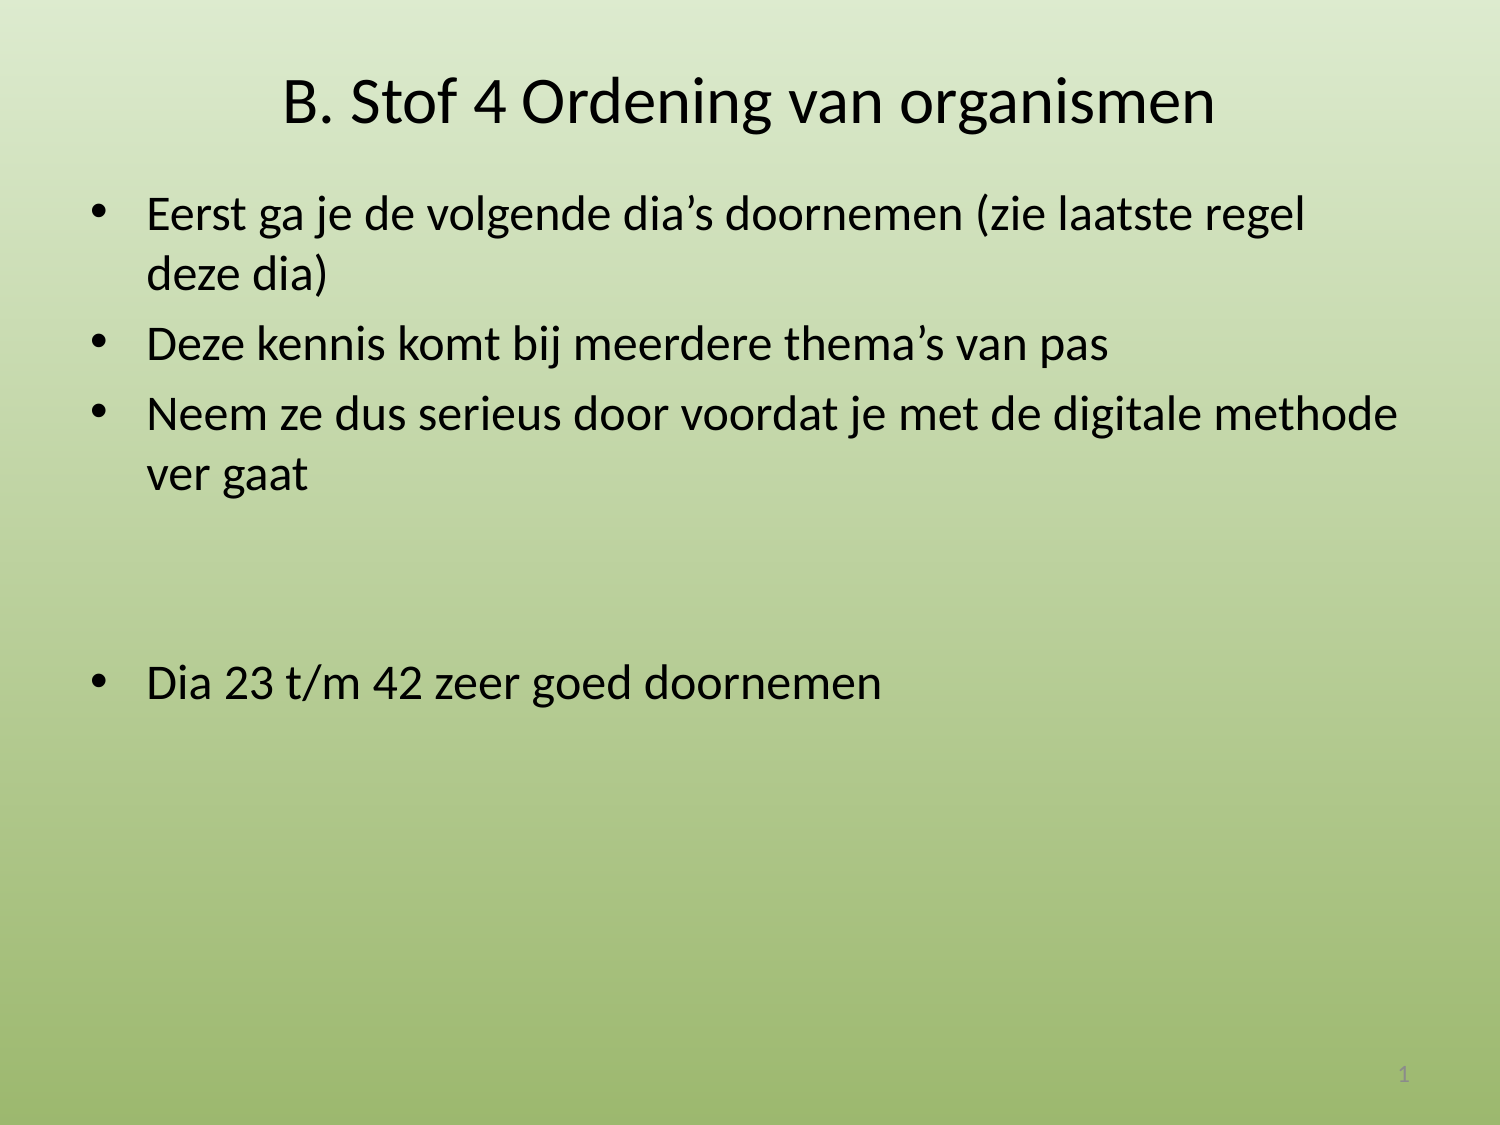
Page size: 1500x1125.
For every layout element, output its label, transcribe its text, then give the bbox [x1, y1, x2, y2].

title B. Stof 4 Ordening van organismen [75, 45, 1425, 149]
slide_number 1 [1074, 1042, 1425, 1103]
list Eerst ga je de volgende dia’s doornemen (zie laatste regel deze dia) Deze kennis komt bij meerdere thema’s van pas Neem ze dus serieus door voordat je met de digitale methode ver gaat Dia 23 t/m 42 zeer goed doornemen [75, 172, 1425, 1005]
